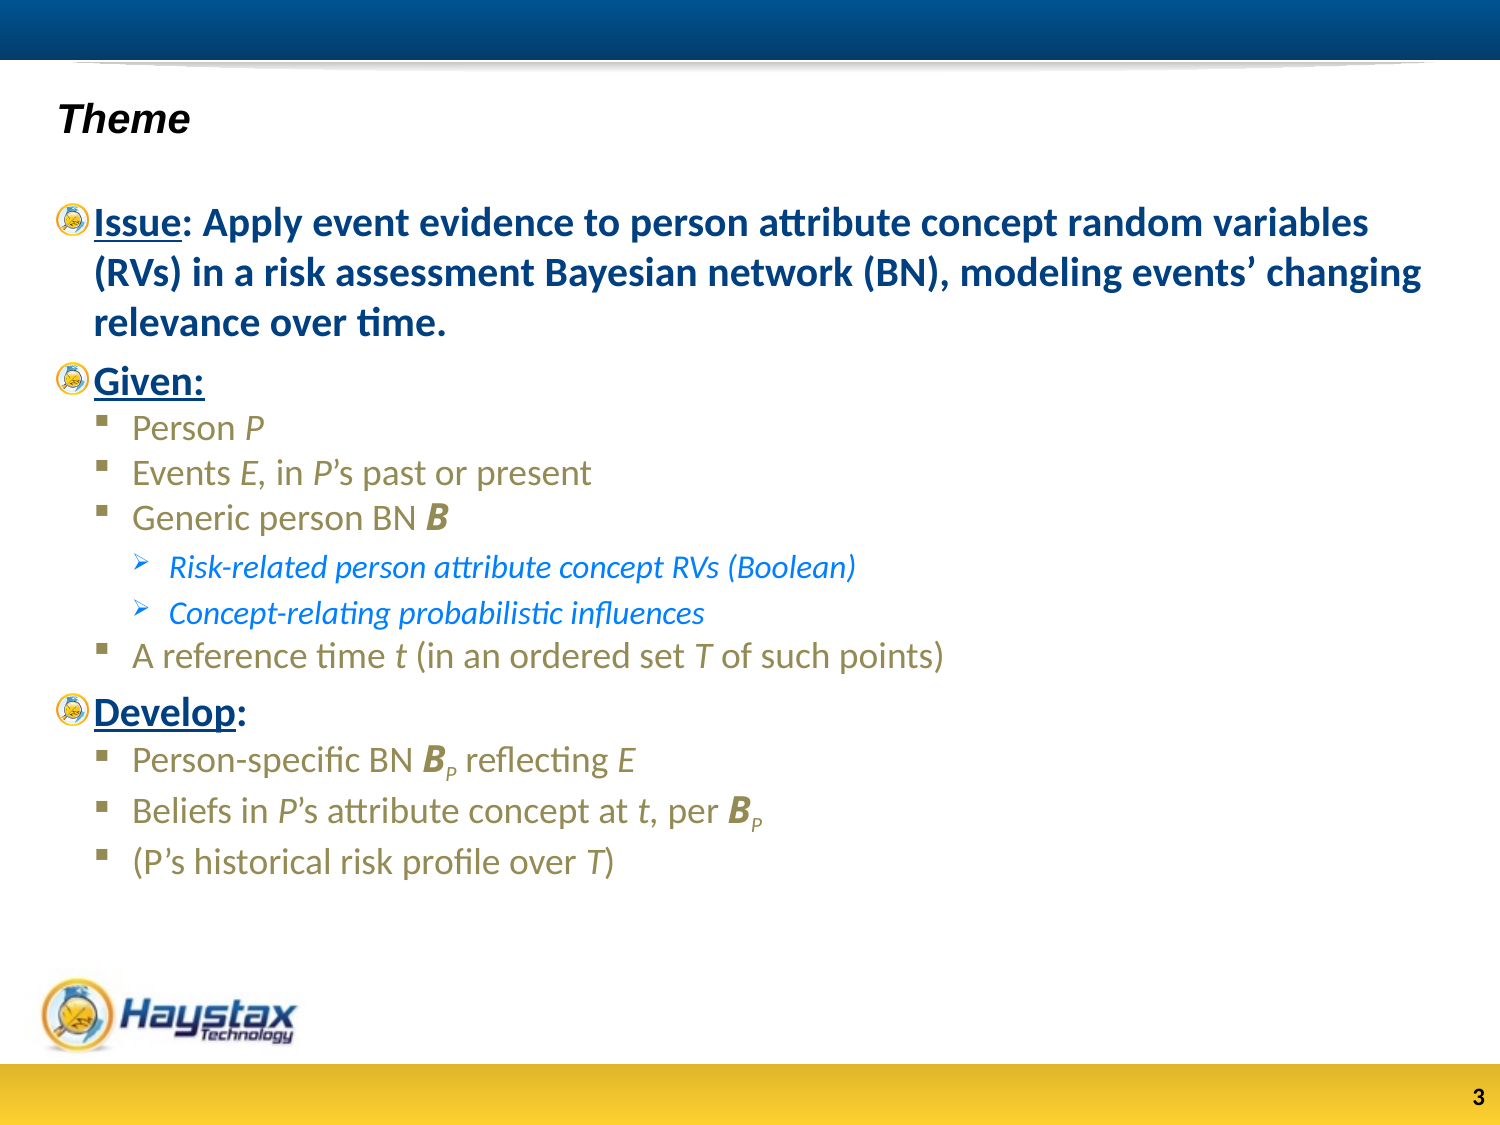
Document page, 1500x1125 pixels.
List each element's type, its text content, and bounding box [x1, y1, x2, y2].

picture [56, 693, 89, 726]
picture [24, 968, 315, 1062]
picture [56, 203, 89, 236]
picture [56, 362, 89, 395]
list Issue: Apply event evidence to person attribute concept random variables (RVs) in a risk assessment Bayesian network (BN), modeling events’ changing relevance over time. Given: Person P Events E, in P’s past or present Generic person BN B Risk-related person attribute concept RVs (Boolean) Concept-relating probabilistic influences A reference time t (in an ordered set T of such points) Develop: Person-specific BN BP reflecting E Beliefs in P’s attribute concept at t, per BP (P’s historical risk profile over T) [41, 187, 1462, 975]
title Theme [41, 61, 1462, 172]
